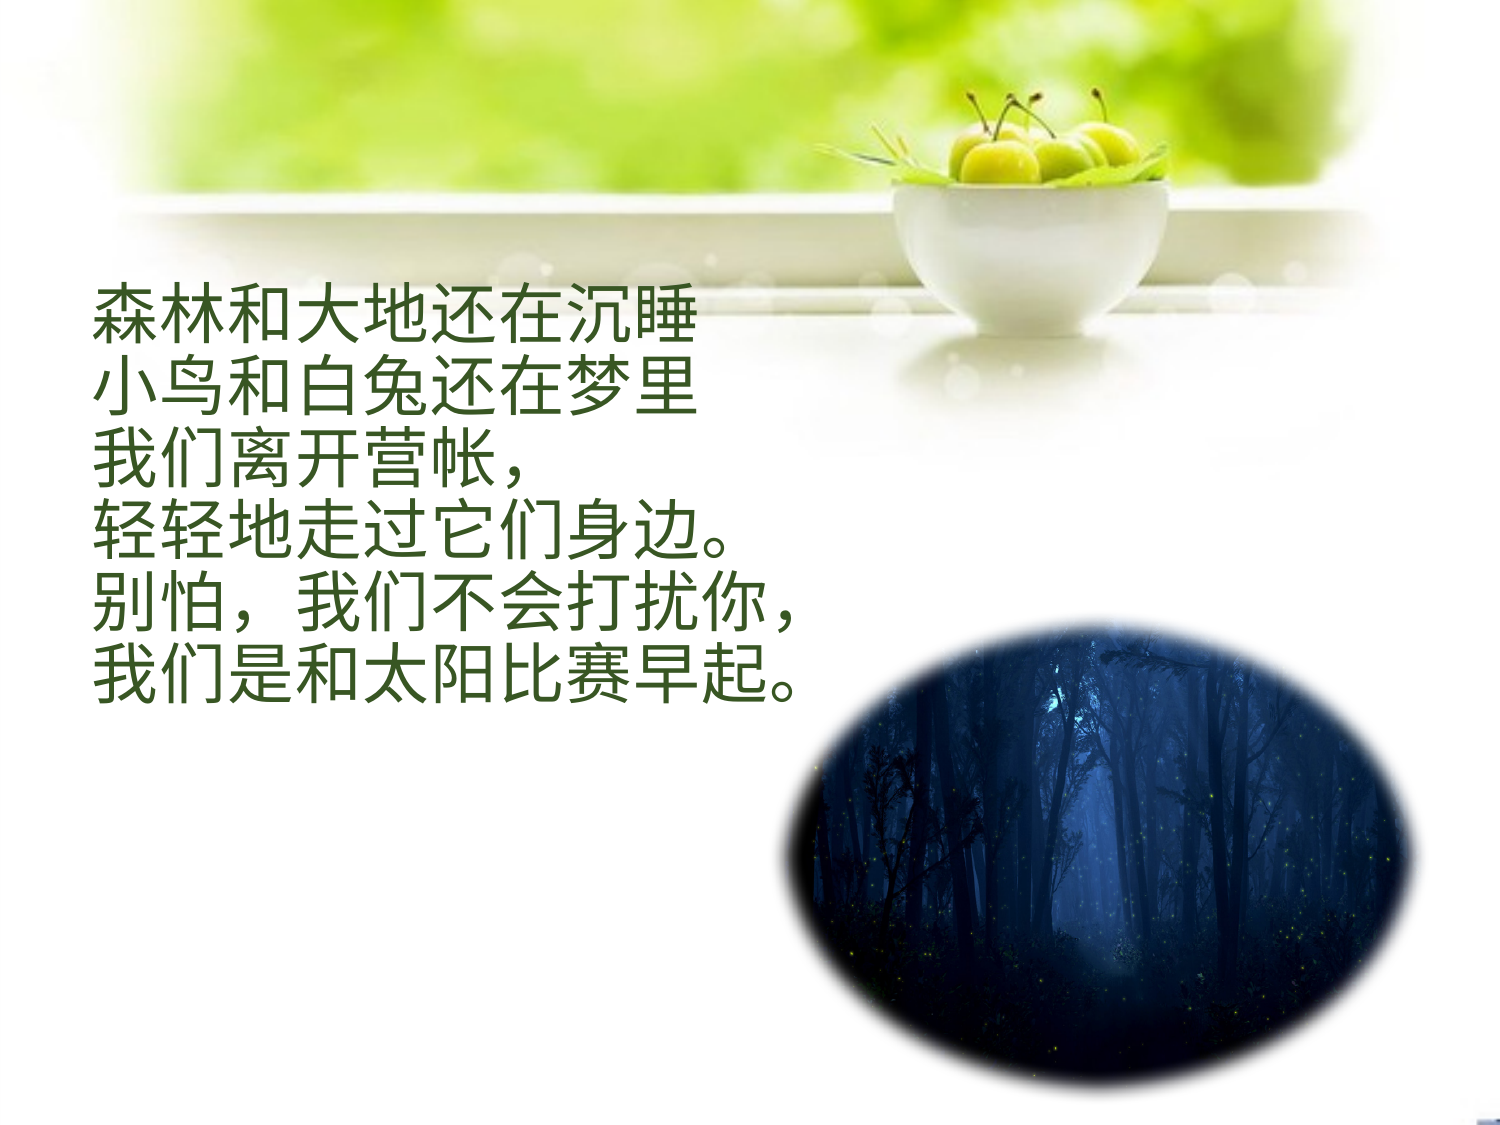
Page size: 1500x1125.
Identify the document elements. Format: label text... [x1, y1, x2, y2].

picture [0, 0, 1500, 1125]
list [767, 609, 1430, 1106]
title 森林和大地还在沉睡 小鸟和白兔还在梦里 我们离开营帐， 轻轻地走过它们身边。 别怕，我们不会打扰你， 我们是和太阳比赛早起。 [76, 302, 956, 772]
